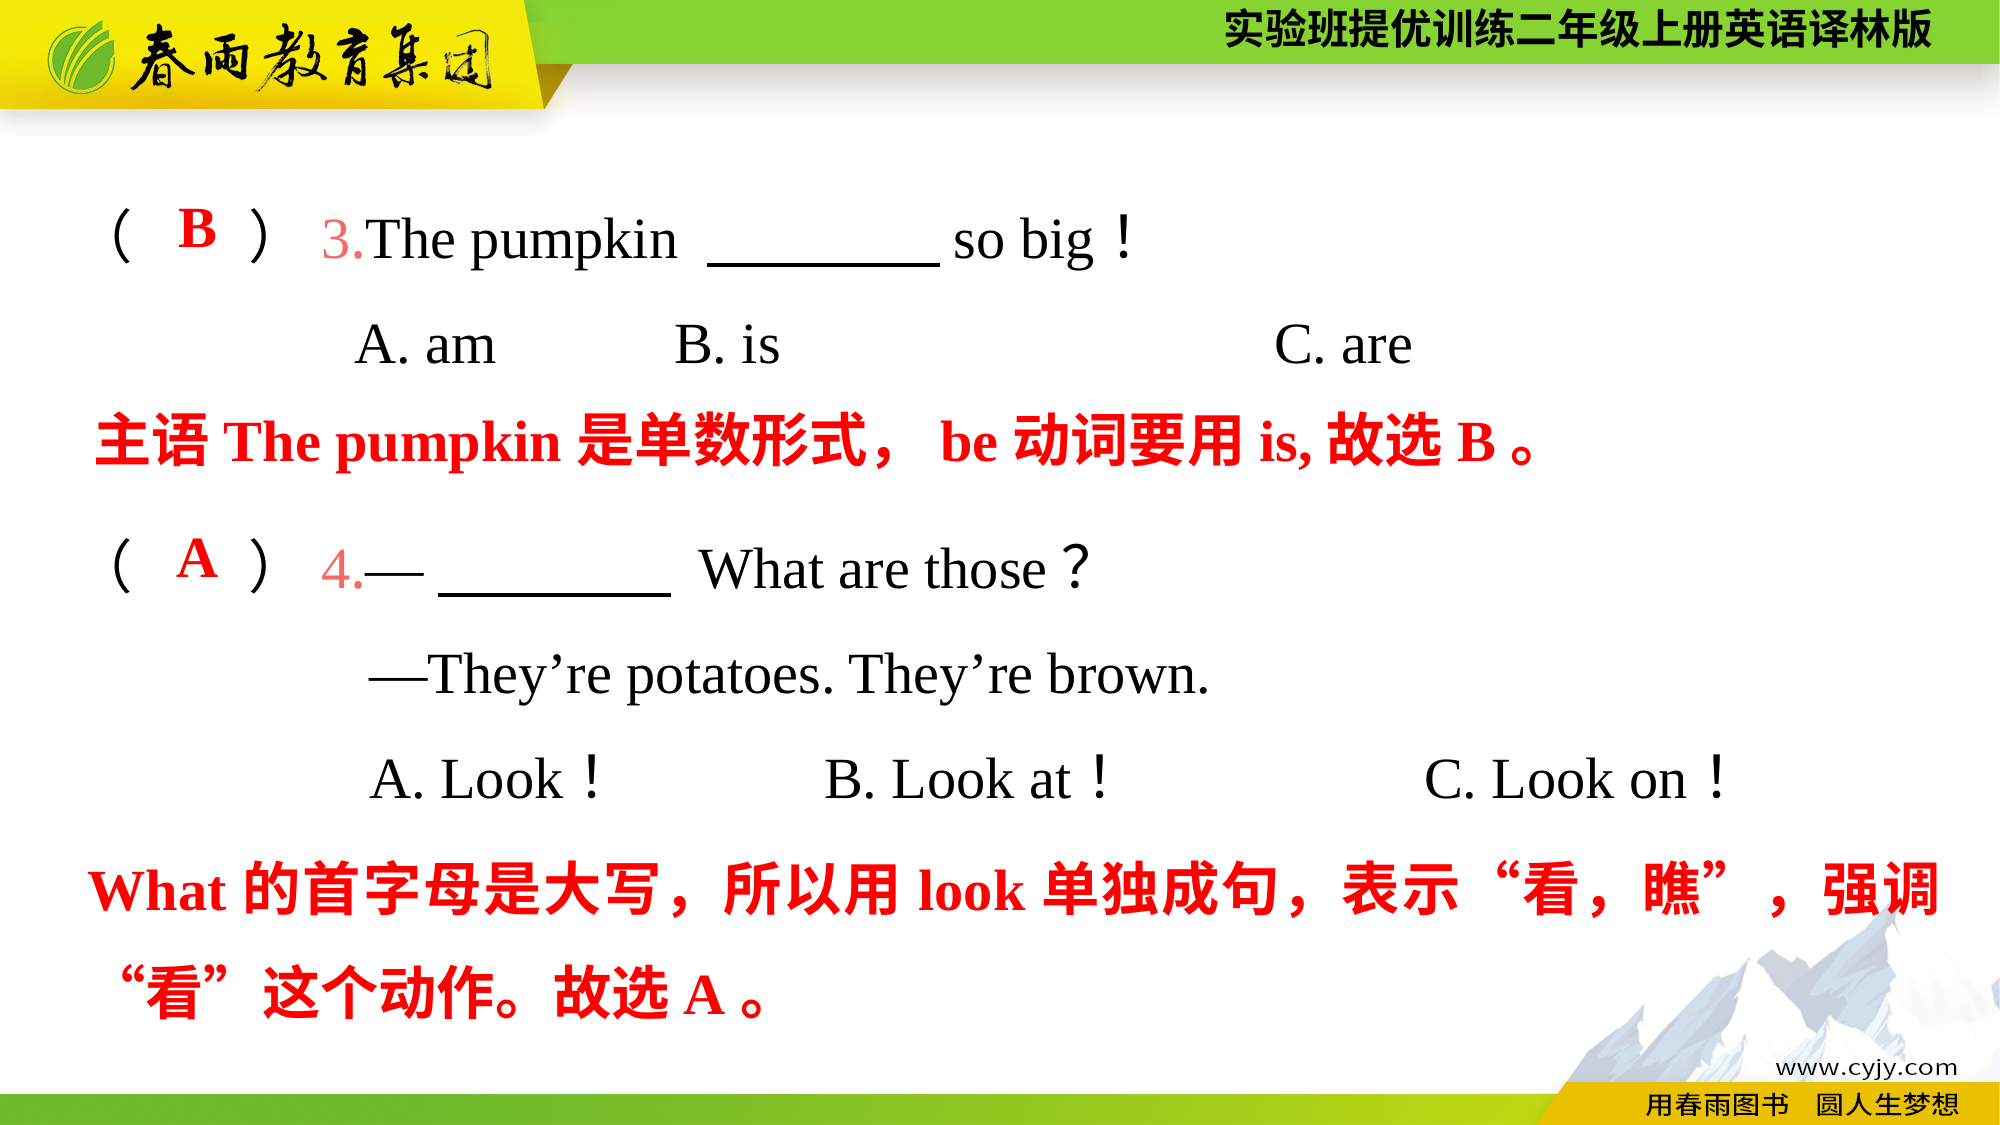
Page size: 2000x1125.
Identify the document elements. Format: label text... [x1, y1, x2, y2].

text_box 主语The pumpkin是单数形式，be动词要用is,故选B。 [78, 360, 1963, 481]
text_box What的首字母是大写，所以用look单独成句，表示“看，瞧”，强调“看”这个动作。故选A。 [72, 809, 1957, 1035]
text_box B [163, 181, 232, 267]
picture [0, 0, 2000, 1125]
text_box A [161, 512, 234, 597]
list （ ）3.The pumpkin so big！ A. am B. is C. are （ ）4.— What are those？ —They’re potatoes. They’re brown. A. Look！ B. Look at！ C. Look on！ [59, 157, 1944, 825]
